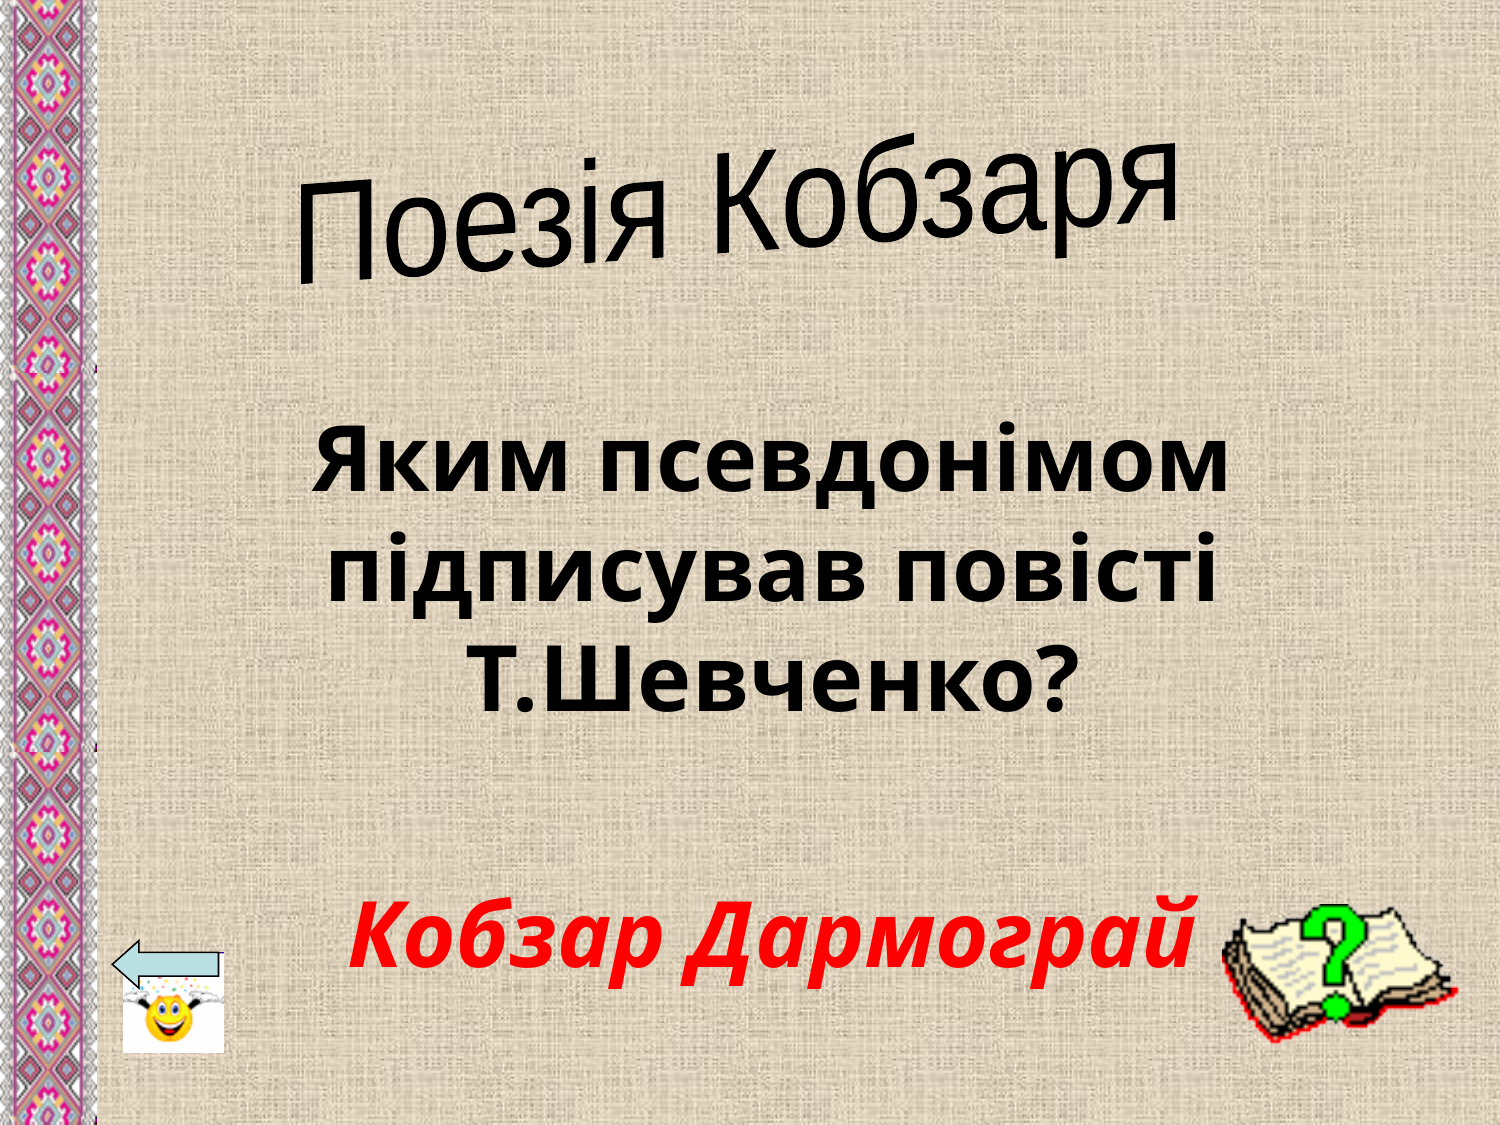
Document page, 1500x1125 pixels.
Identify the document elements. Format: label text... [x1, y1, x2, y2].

picture [0, 0, 1500, 1125]
text_box Кобзар Дармограй [135, 810, 1411, 1052]
text_box [112, 959, 118, 970]
text_box Яким псевдонімом підписував повісті Т.Шевченко? [135, 444, 1411, 686]
text_box [128, 940, 139, 950]
